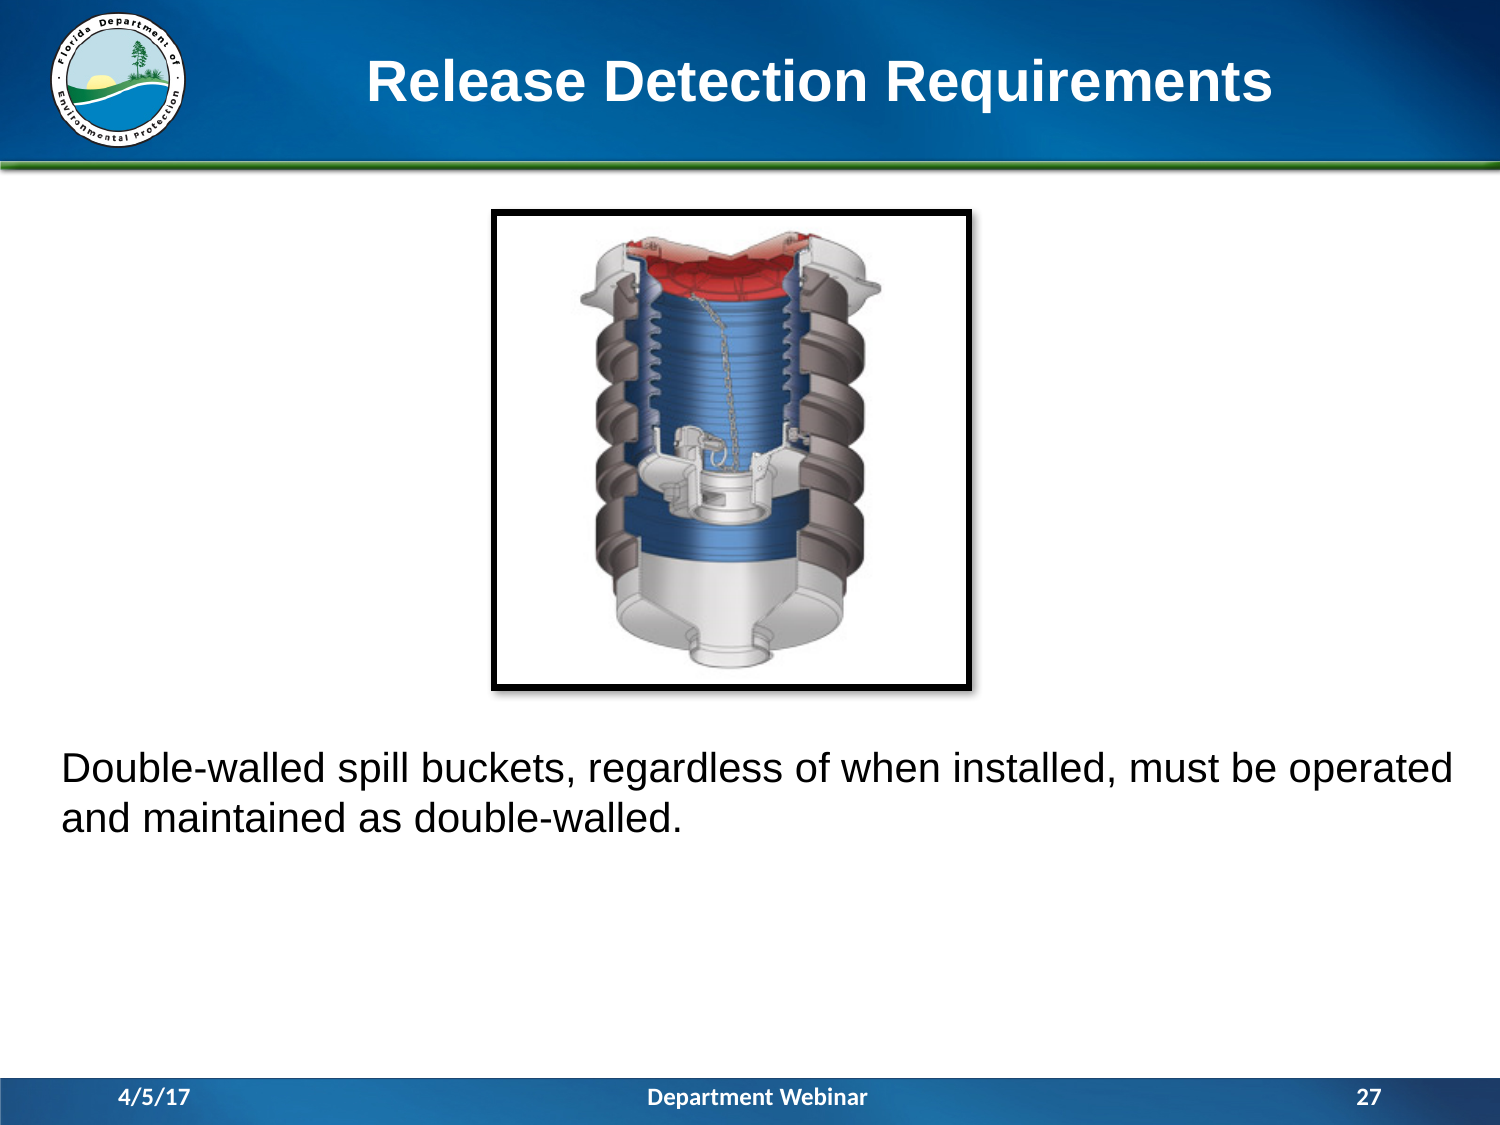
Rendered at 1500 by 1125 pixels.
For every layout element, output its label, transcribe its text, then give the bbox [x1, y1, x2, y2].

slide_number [103, 1065, 441, 1125]
slide_number 27 [1059, 1065, 1397, 1125]
text_box Double-walled spill buckets, regardless of when installed, must be operated and maintained as double-walled. [46, 733, 1470, 849]
picture [0, 0, 1500, 1125]
title Release Detection Requirements [209, 0, 1432, 167]
footer Department Webinar [496, 1065, 1019, 1125]
